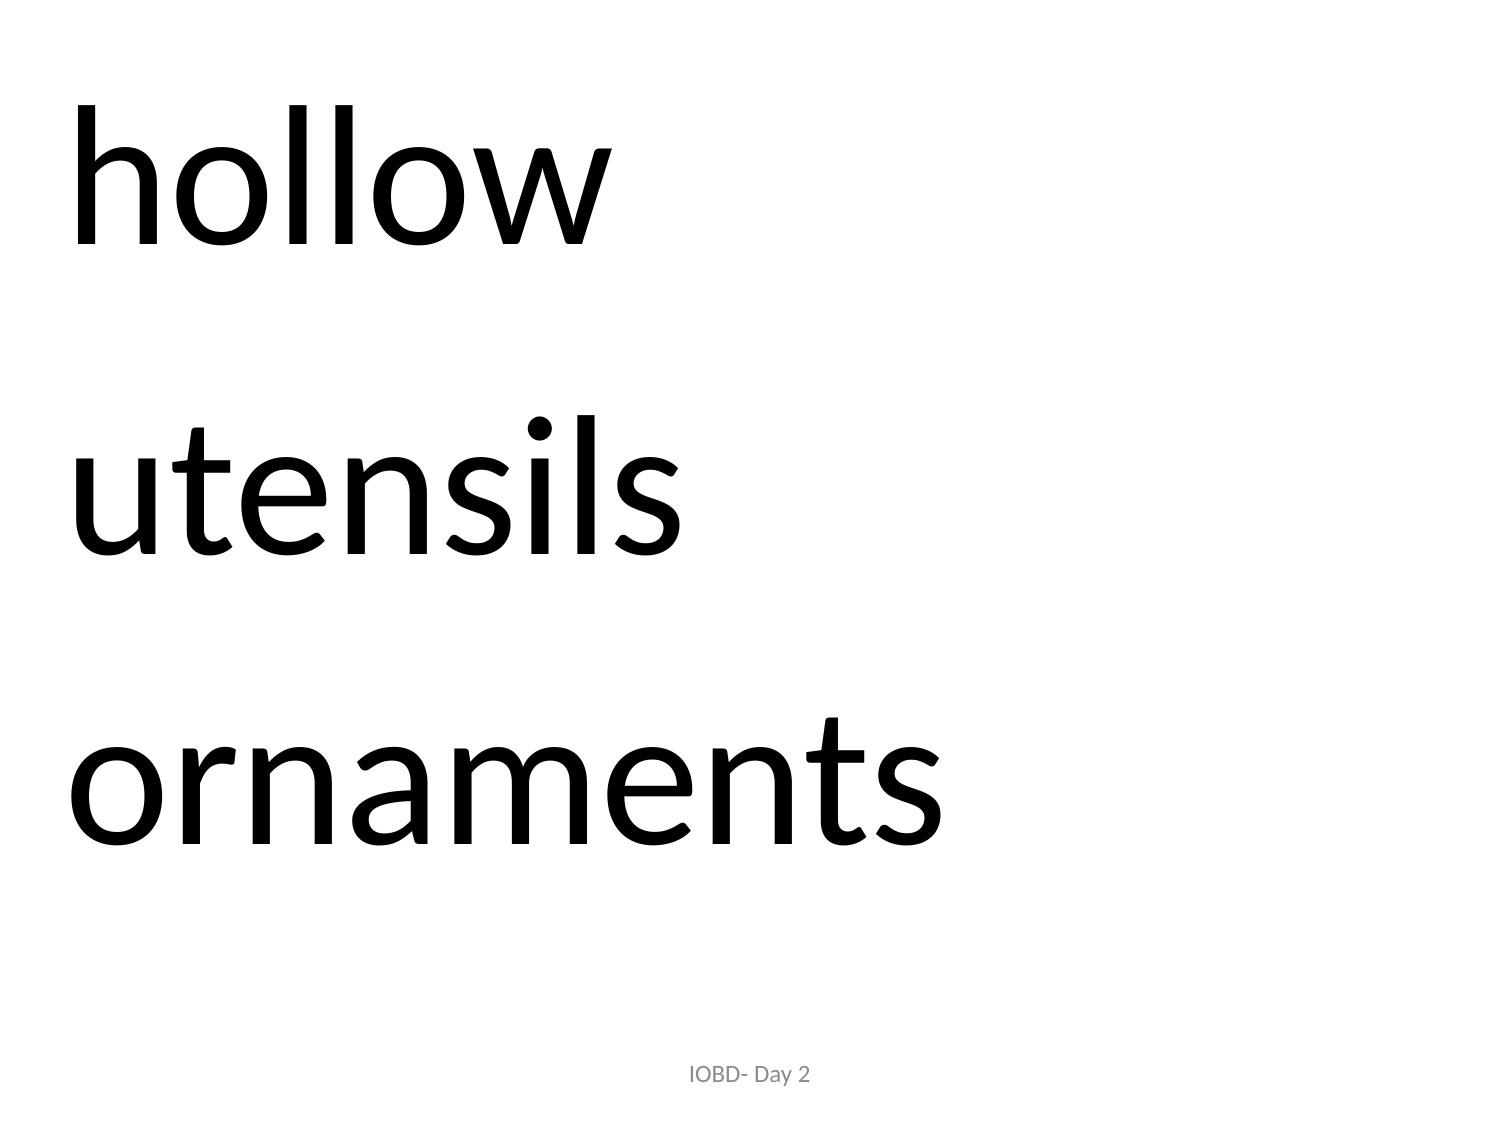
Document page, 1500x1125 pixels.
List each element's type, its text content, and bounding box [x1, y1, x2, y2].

text_box hollow utensils ornaments [49, 37, 1038, 893]
footer IOBD- Day 2 [512, 1042, 988, 1103]
